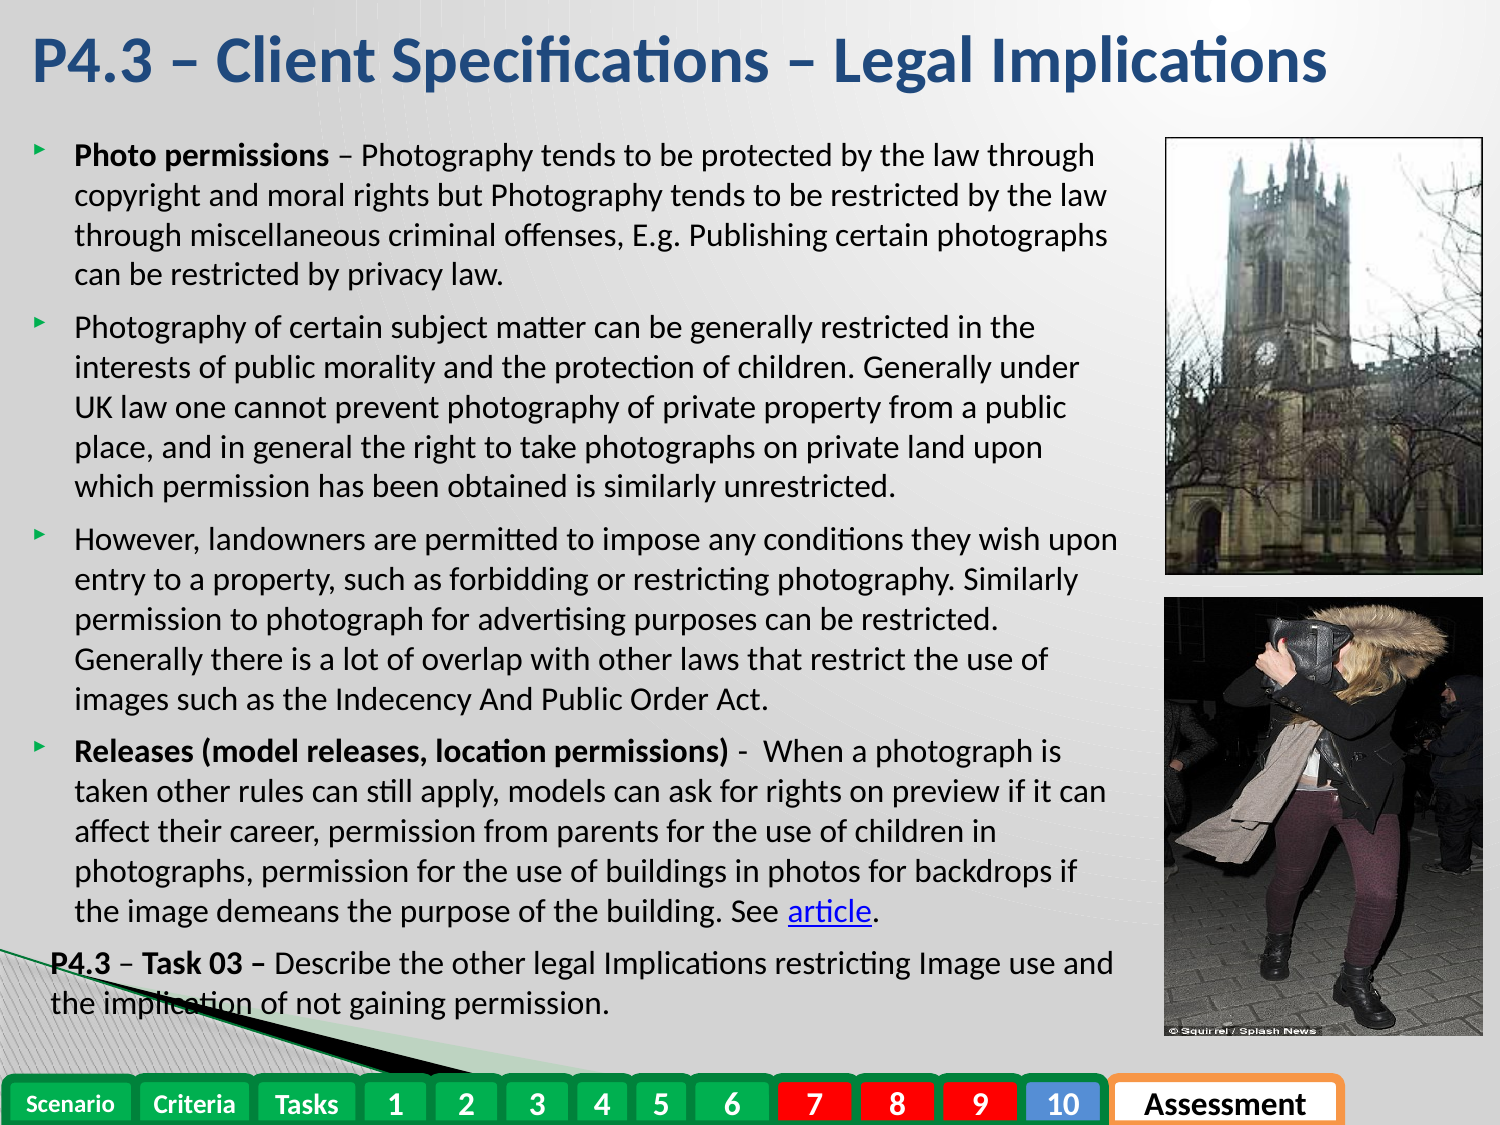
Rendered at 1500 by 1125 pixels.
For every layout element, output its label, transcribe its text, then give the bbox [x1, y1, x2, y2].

list Photo permissions – Photography tends to be protected by the law through copyright and moral rights but Photography tends to be restricted by the law through miscellaneous criminal offenses, E.g. Publishing certain photographs can be restricted by privacy law. Photography of certain subject matter can be generally restricted in the interests of public morality and the protection of children. Generally under UK law one cannot prevent photography of private property from a public place, and in general the right to take photographs on private land upon which permission has been obtained is similarly unrestricted. However, landowners are permitted to impose any conditions they wish upon entry to a property, such as forbidding or restricting photography. Similarly permission to photograph for advertising purposes can be restricted. Generally there is a lot of overlap with other laws that restrict the use of images such as the Indecency And Public Order Act. Releases (model releases, location permissions) - When a photograph is taken other rules can still apply, models can ask for rights on preview if it can affect their career, permission from parents for the use of children in photographs, permission for the use of buildings in photos for backdrops if the image demeans the purpose of the building. See article. P4.3 – Task 03 – Describe the other legal Implications restricting Image use and the implication of not gaining permission. [17, 125, 1140, 1036]
picture [1164, 597, 1483, 1036]
picture [1164, 136, 1483, 575]
text_box P4.3 – Client Specifications – Legal Implications [17, 19, 1489, 94]
